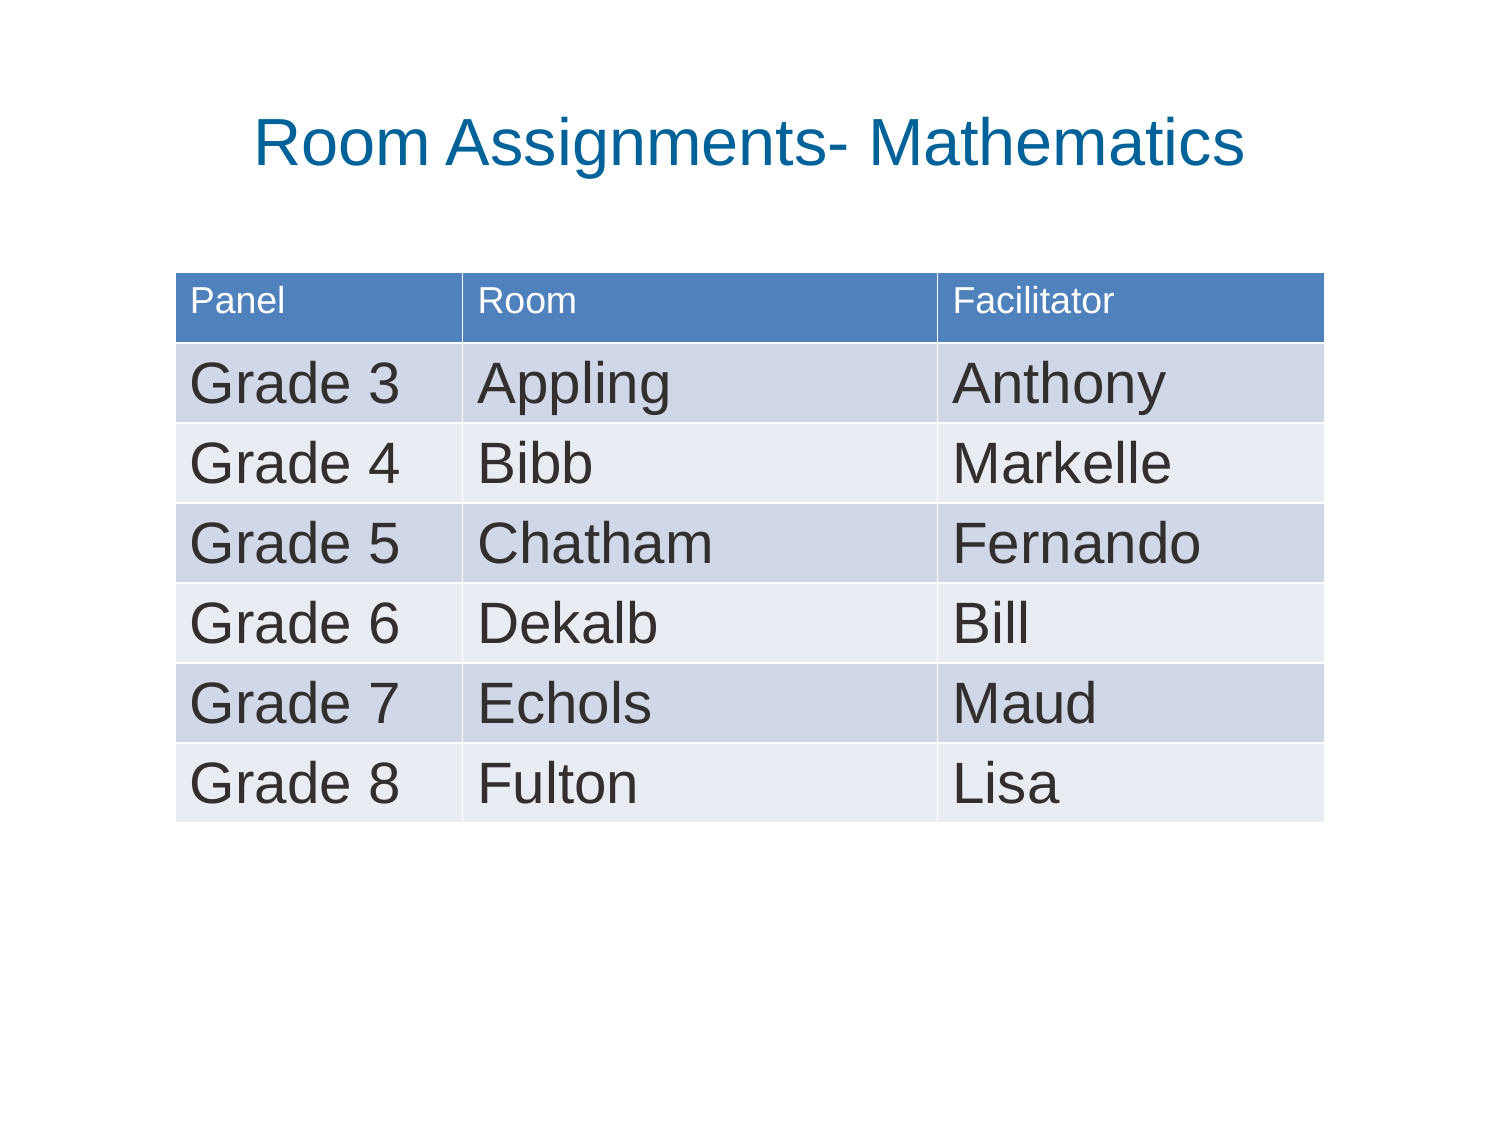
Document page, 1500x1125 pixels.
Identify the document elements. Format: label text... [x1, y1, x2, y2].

table_cell Bill [938, 584, 1324, 662]
table_cell Anthony [938, 344, 1324, 422]
table_cell Appling [463, 344, 937, 422]
table_cell Maud [938, 664, 1324, 742]
table_cell Grade 6 [176, 584, 462, 662]
table_cell Markelle [938, 424, 1324, 502]
table_cell Echols [463, 664, 937, 742]
title Room Assignments- Mathematics [75, 45, 1425, 233]
table_cell Grade 8 [176, 744, 462, 822]
table_cell Dekalb [463, 584, 937, 662]
table_cell Grade 3 [176, 344, 462, 422]
table_cell Chatham [463, 504, 937, 582]
table_header Panel [176, 273, 462, 342]
table_cell Grade 7 [176, 664, 462, 742]
table_header Room [463, 273, 937, 342]
table_cell Grade 4 [176, 424, 462, 502]
table_cell Fernando [938, 504, 1324, 582]
table_header Facilitator [938, 273, 1324, 342]
table_cell Lisa [938, 744, 1324, 822]
table_cell Grade 5 [176, 504, 462, 582]
table_cell Bibb [463, 424, 937, 502]
table_cell Fulton [463, 744, 937, 822]
